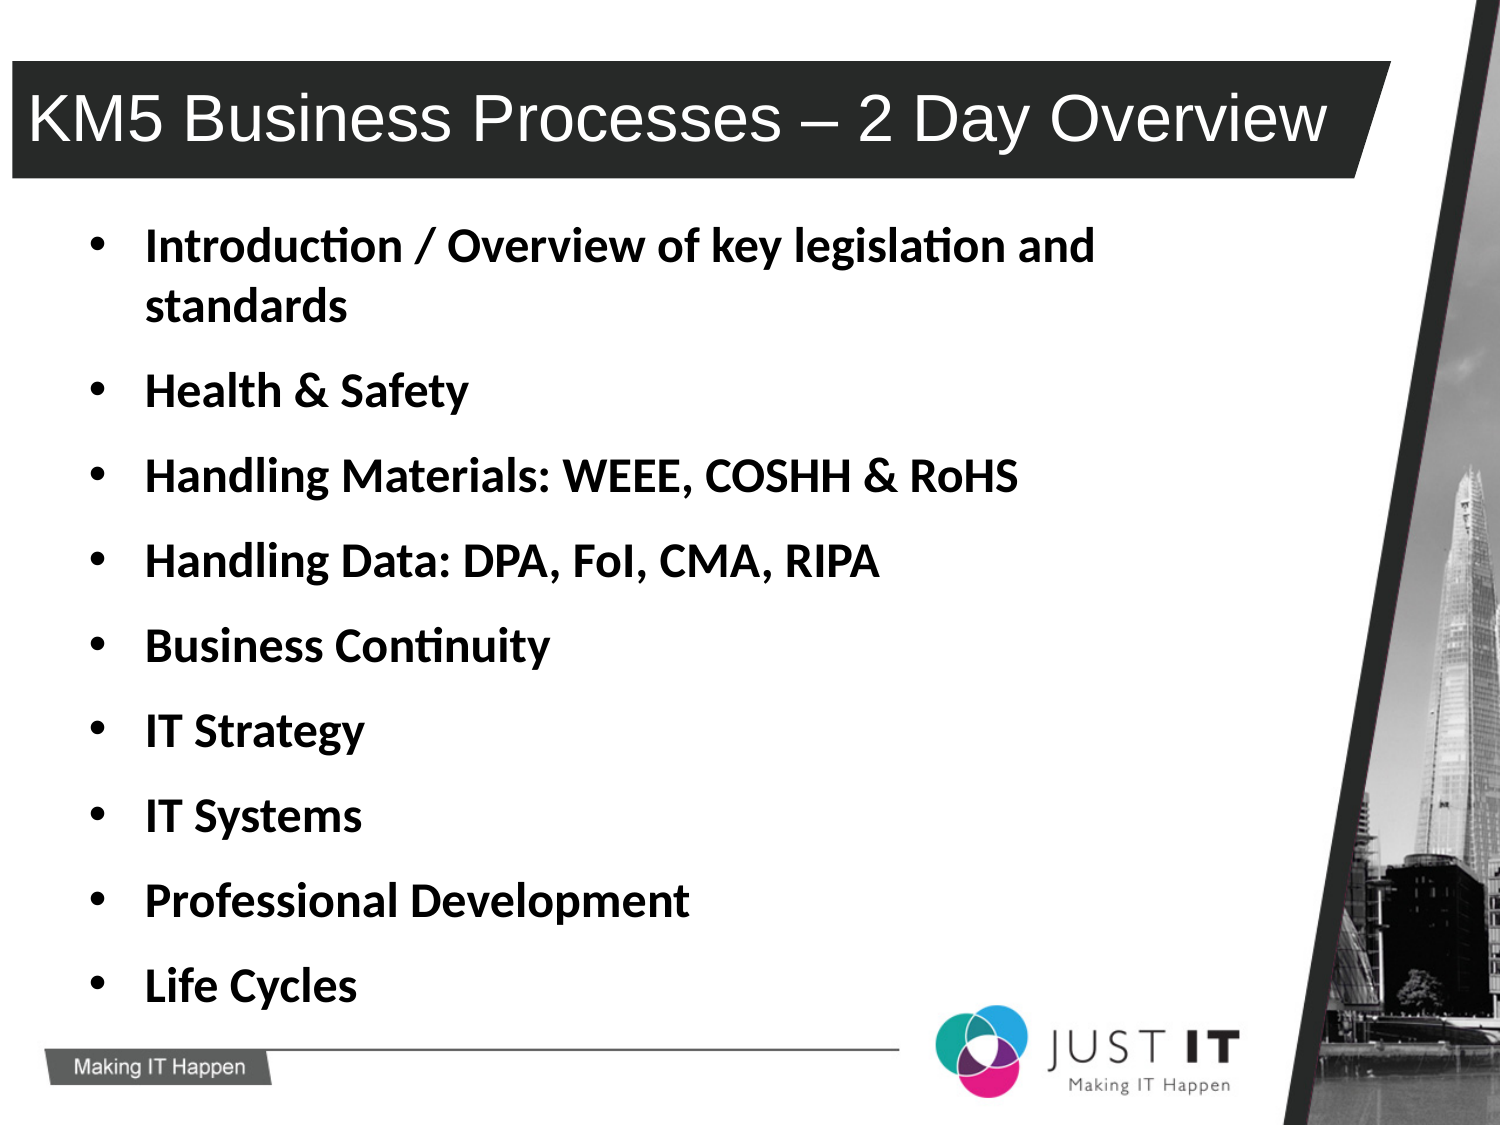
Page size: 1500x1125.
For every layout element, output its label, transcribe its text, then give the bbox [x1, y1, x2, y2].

title KM5 Business Processes – 2 Day Overview [12, 61, 1392, 179]
text_box Introduction / Overview of key legislation and standards Health & Safety Handling Materials: WEEE, COSHH & RoHS Handling Data: DPA, FoI, CMA, RIPA Business Continuity IT Strategy IT Systems Professional Development Life Cycles [74, 205, 1272, 1021]
picture [0, 0, 1500, 1125]
